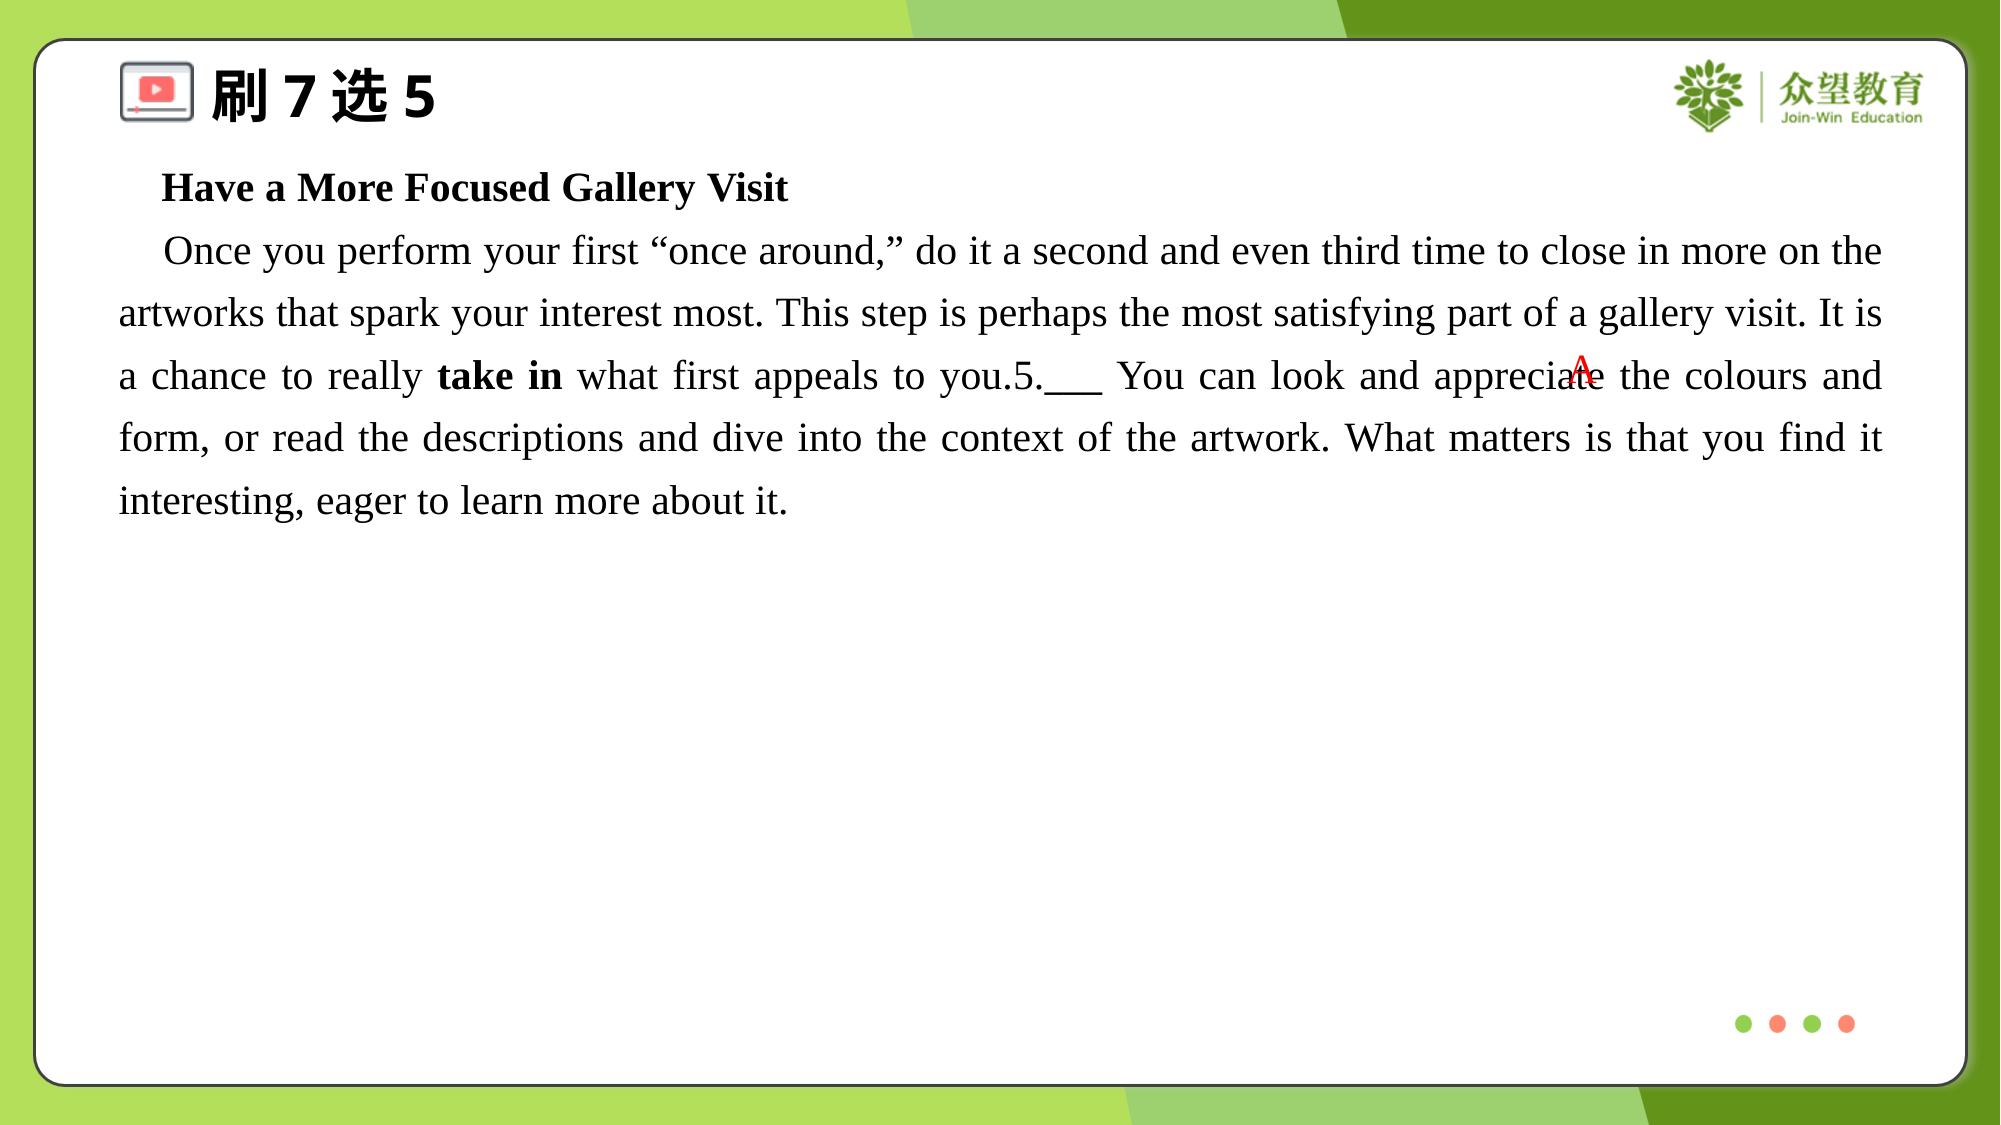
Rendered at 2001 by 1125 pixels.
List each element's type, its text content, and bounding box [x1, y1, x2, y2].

text_box A [1562, 328, 1602, 387]
text_box Have a More Focused Gallery Visit Once you perform your first “once around,” do it a second and even third time to close in more on the artworks that spark your interest most. This step is perhaps the most satisfying part of a gallery visit. It is a chance to really take in what first appeals to you.5.___ You can look and appreciate the colours and form, or read the descriptions and dive into the context of the artwork. What matters is that you find it interesting, eager to learn more about it. [118, 147, 1883, 518]
picture [0, 0, 2000, 1125]
